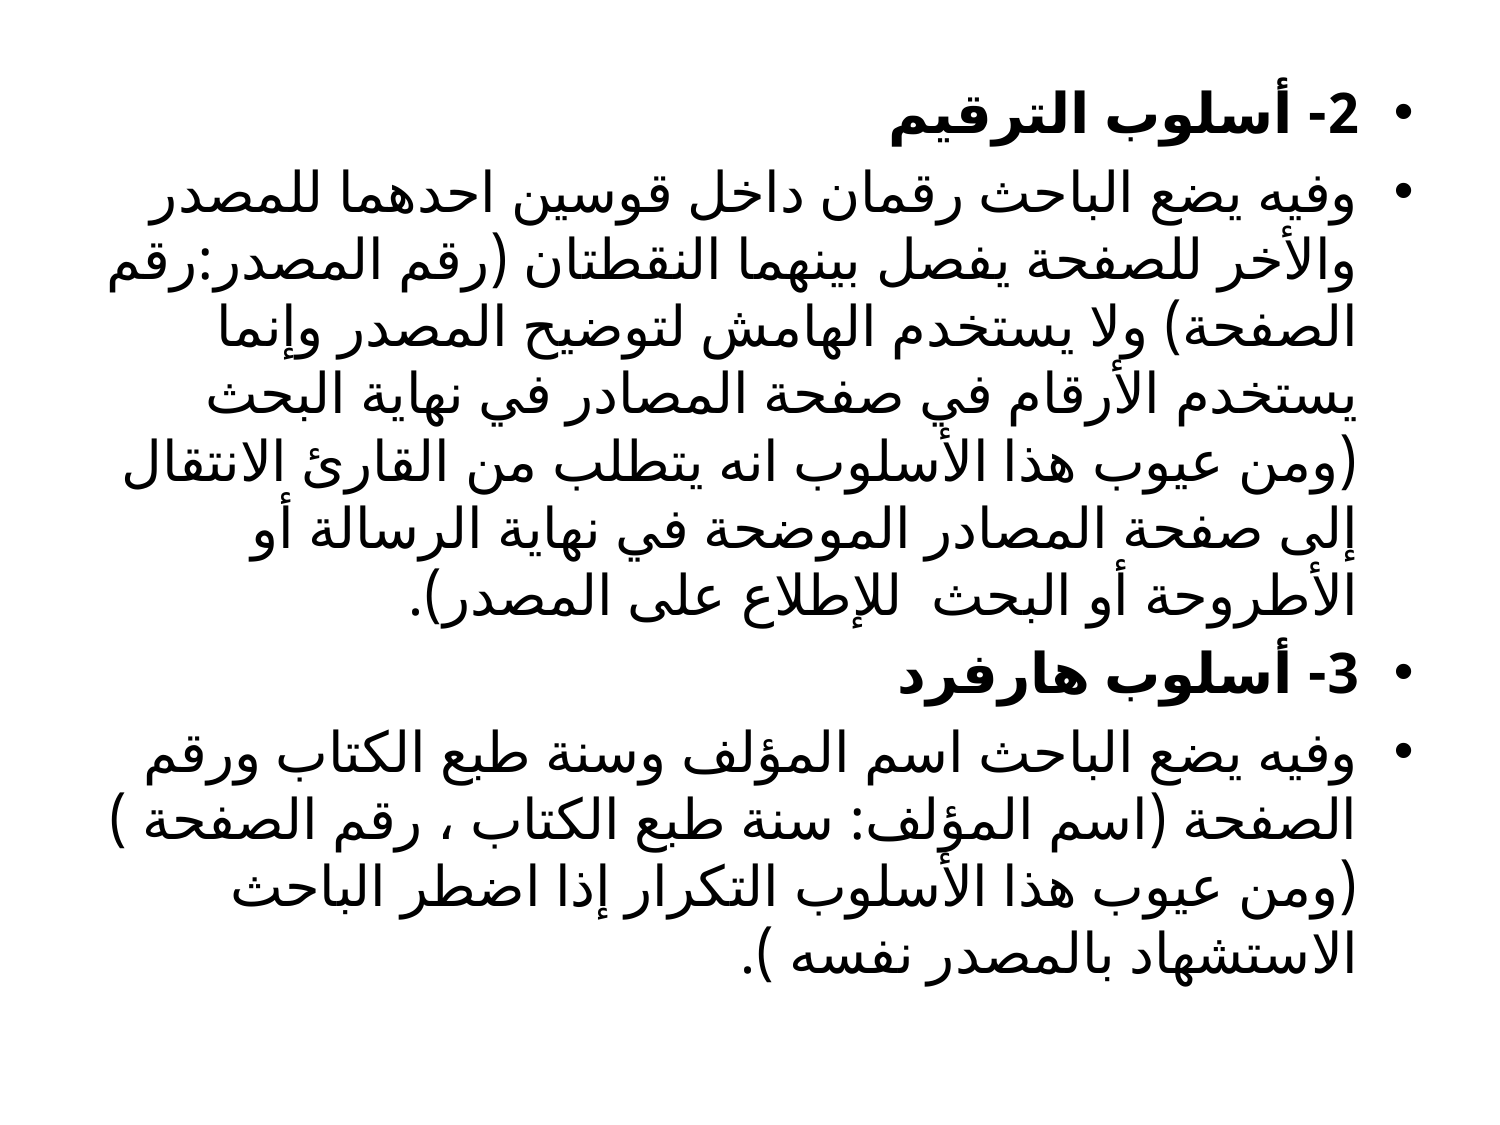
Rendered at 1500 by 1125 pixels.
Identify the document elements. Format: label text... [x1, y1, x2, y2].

list 2- أسلوب الترقيم وفيه يضع الباحث رقمان داخل قوسين احدهما للمصدر والأخر للصفحة يفصل بينهما النقطتان (رقم المصدر:رقم الصفحة) ولا يستخدم الهامش لتوضيح المصدر وإنما يستخدم الأرقام في صفحة المصادر في نهاية البحث (ومن عيوب هذا الأسلوب انه يتطلب من القارئ الانتقال إلى صفحة المصادر الموضحة في نهاية الرسالة أو الأطروحة أو البحث للإطلاع على المصدر). 3- أسلوب هارفرد وفيه يضع الباحث اسم المؤلف وسنة طبع الكتاب ورقم الصفحة (اسم المؤلف: سنة طبع الكتاب ، رقم الصفحة ) (ومن عيوب هذا الأسلوب التكرار إذا اضطر الباحث الاستشهاد بالمصدر نفسه ). [75, 70, 1425, 1005]
